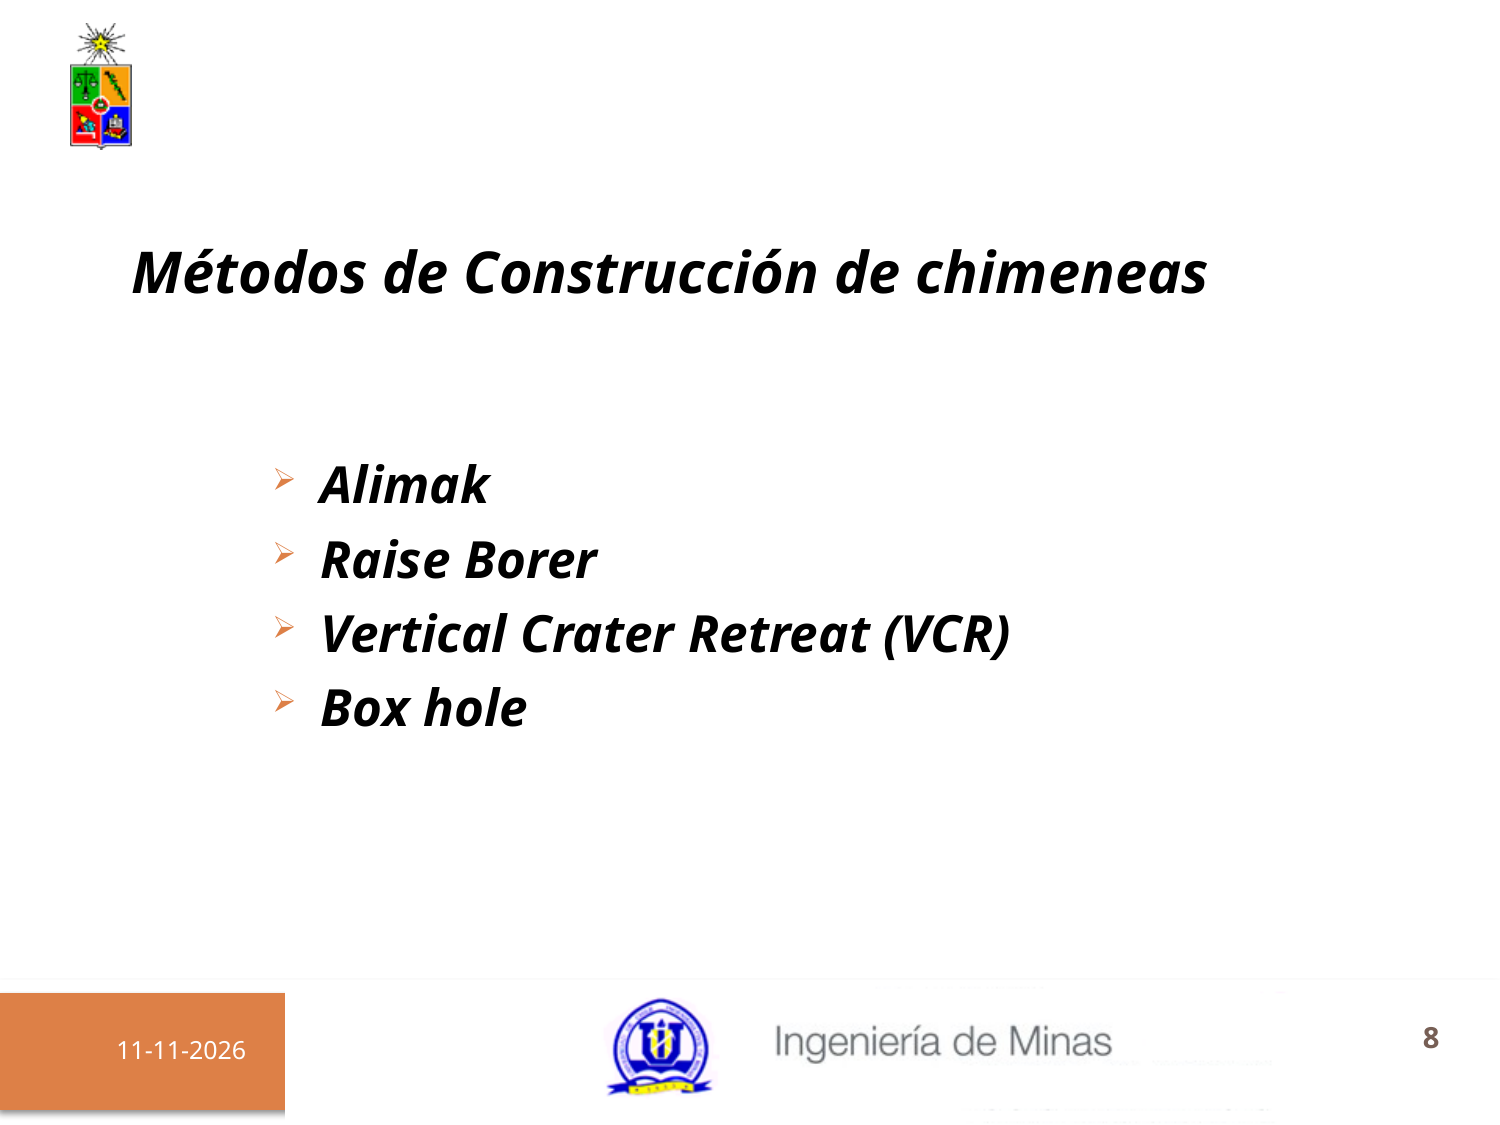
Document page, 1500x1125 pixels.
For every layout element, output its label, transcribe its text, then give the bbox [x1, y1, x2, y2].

text_box Métodos de Construcción de chimeneas [117, 199, 1315, 343]
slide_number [12, 995, 279, 1108]
picture [69, 23, 132, 151]
text_box Alimak Raise Borer Vertical Crater Retreat (VCR) Box hole [257, 445, 1254, 746]
picture [285, 980, 1500, 1125]
